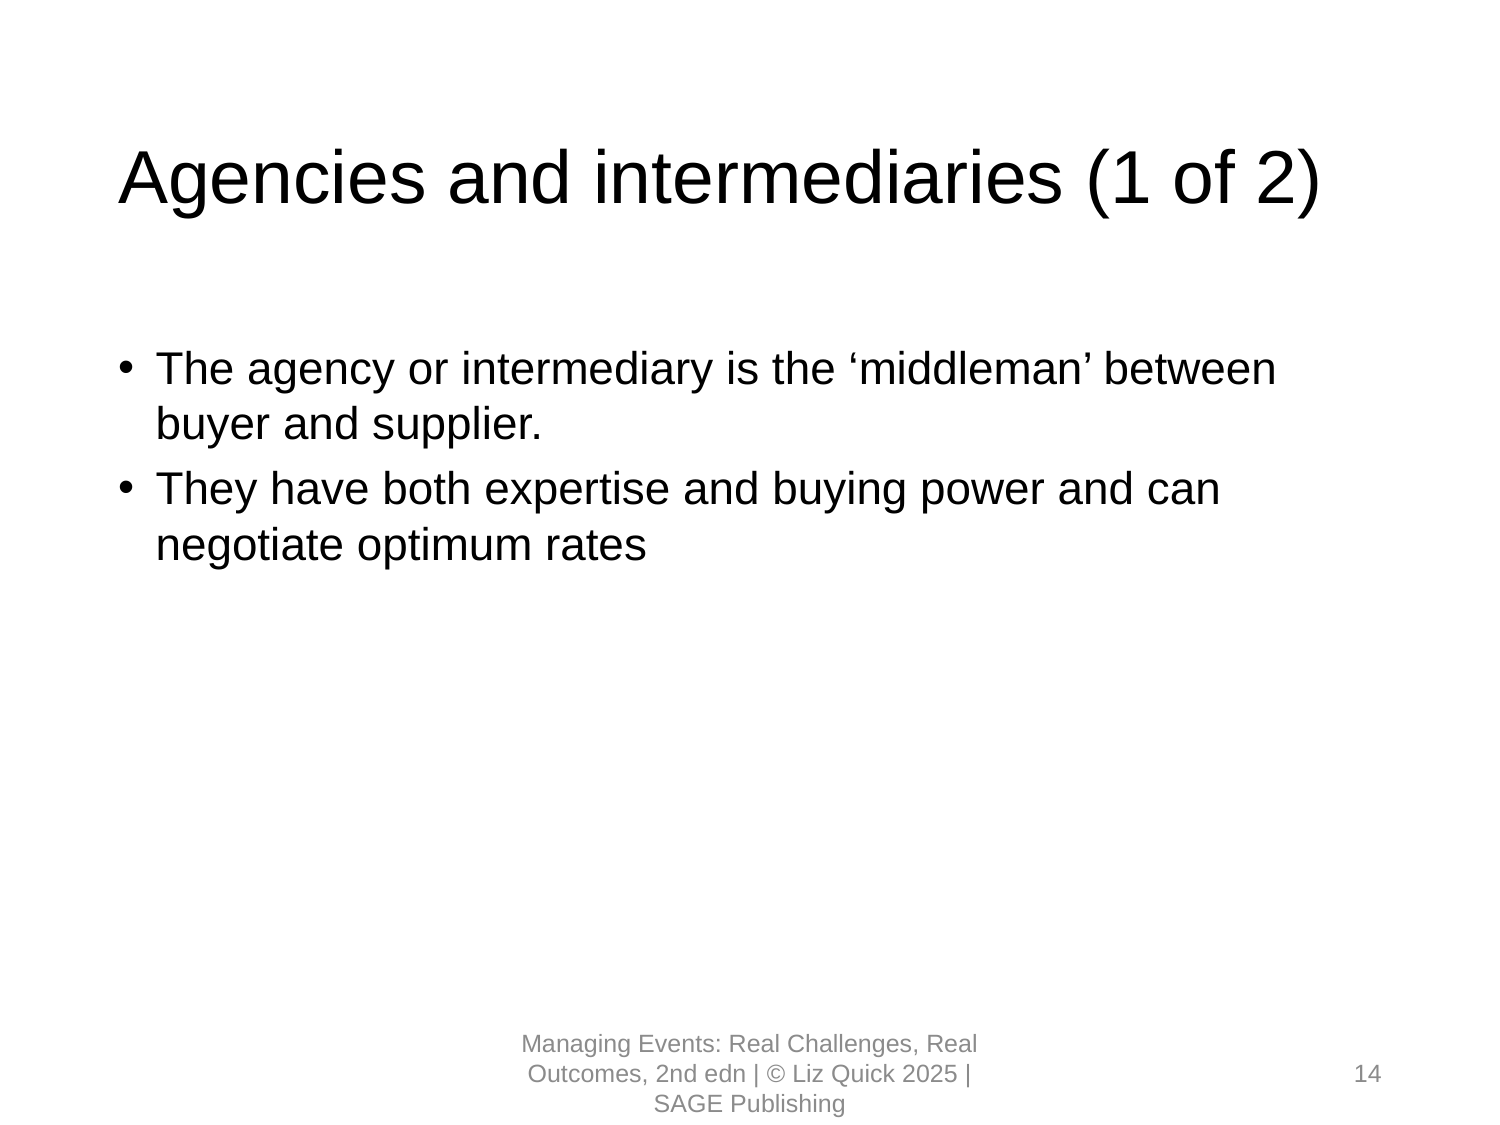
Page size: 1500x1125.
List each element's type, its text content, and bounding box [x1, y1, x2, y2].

list The agency or intermediary is the ‘middleman’ between buyer and supplier. They have both expertise and buying power and can negotiate optimum rates [103, 331, 1397, 1013]
slide_number 14 [1059, 1042, 1397, 1103]
title Agencies and intermediaries (1 of 2) [103, 70, 1397, 288]
footer Managing Events: Real Challenges, Real Outcomes, 2nd edn | © Liz Quick 2025 | SAGE Publishing [496, 1042, 1004, 1103]
